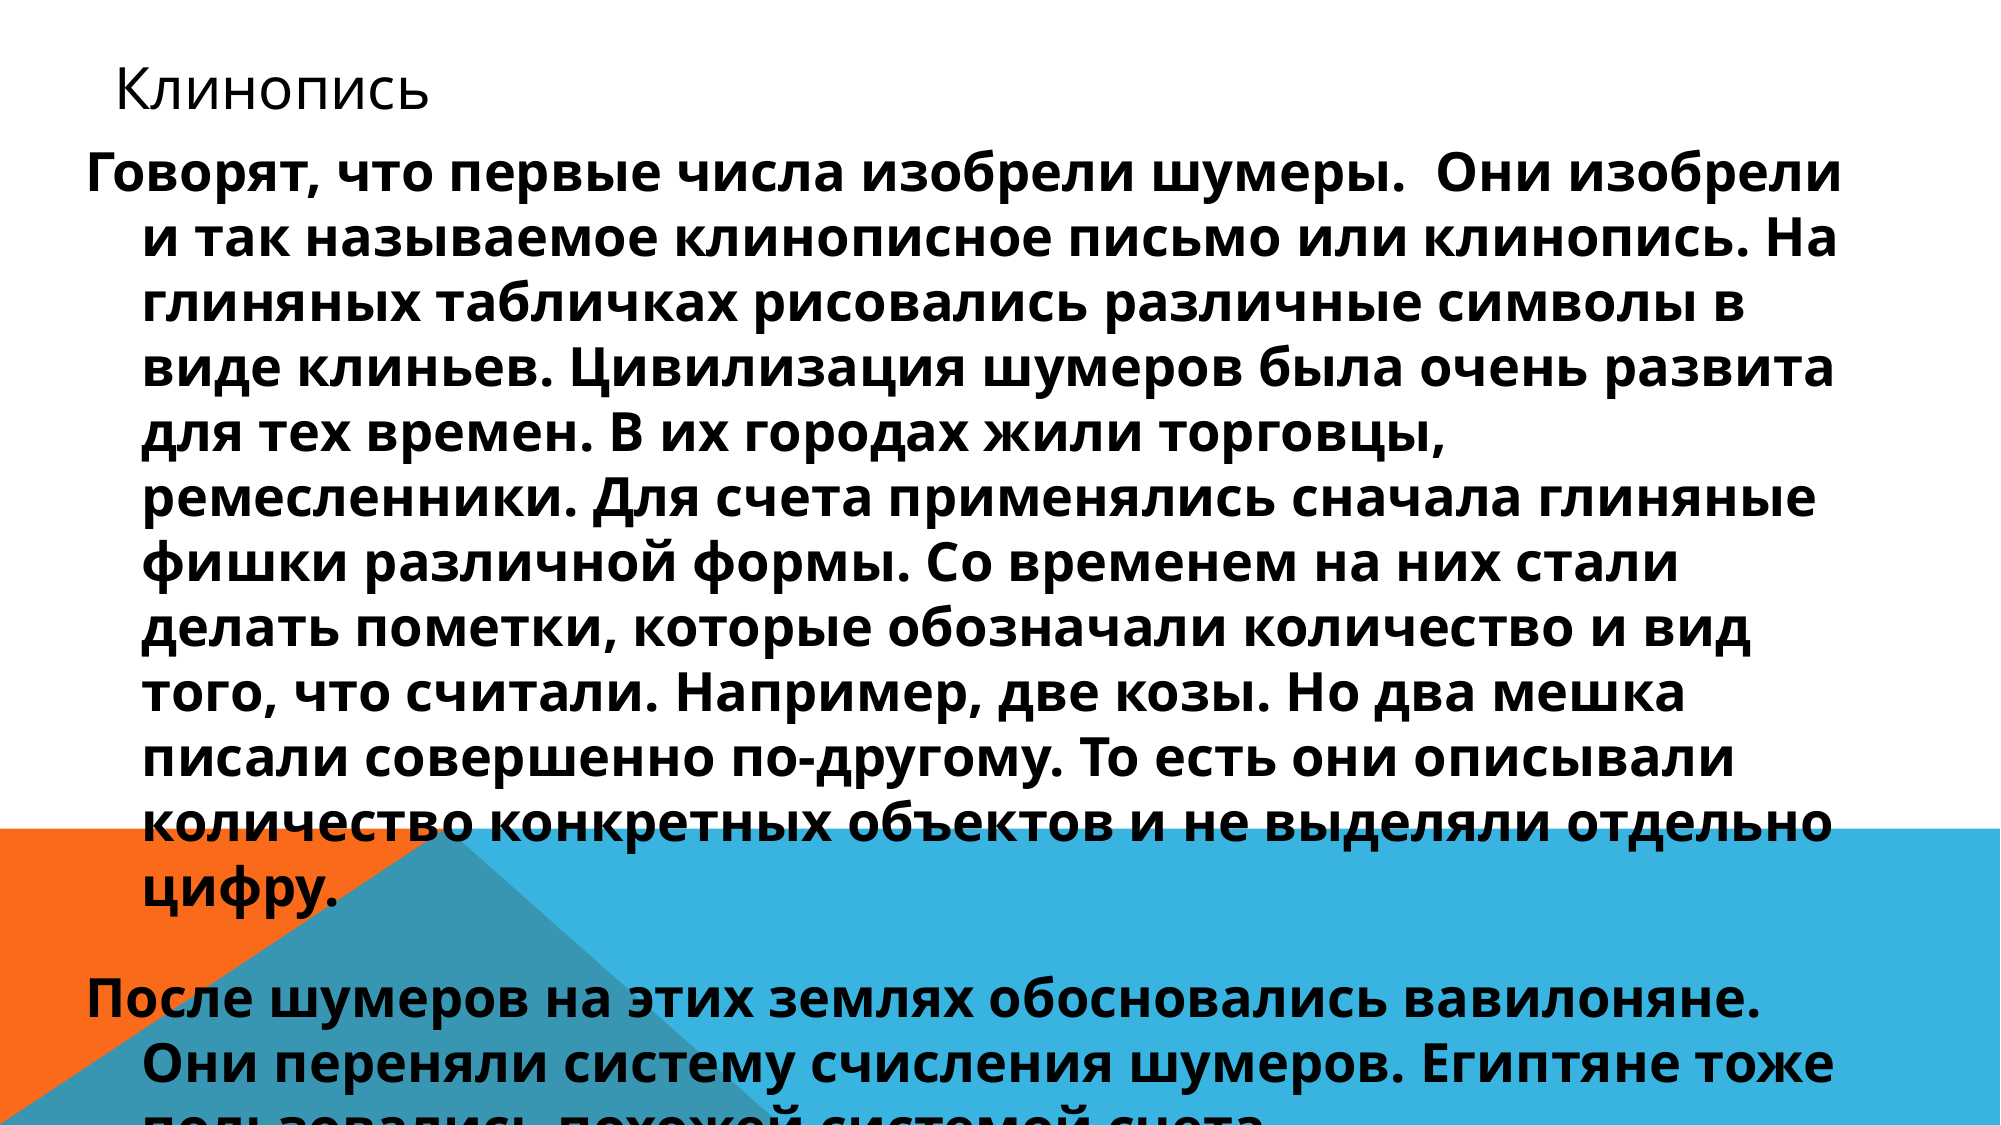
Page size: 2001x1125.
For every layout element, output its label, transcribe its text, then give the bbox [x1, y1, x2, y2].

list Говорят, что первые числа изобрели шумеры. Они изобрели и так называемое клинописное письмо или клинопись. На глиняных табличках рисовались различные символы в виде клиньев. Цивилизация шумеров была очень развита для тех времен. В их городах жили торговцы, ремесленники. Для счета применялись сначала глиняные фишки различной формы. Со временем на них стали делать пометки, которые обозначали количество и вид того, что считали. Например, две козы. Но два мешка писали совершенно по-другому. То есть они описывали количество конкретных объектов и не выделяли отдельно цифру. После шумеров на этих землях обосновались вавилоняне. Они переняли систему счисления шумеров. Египтяне тоже пользовались похожей системой счета. Но все-таки подобный способ записи чисел не идеален и с развитием человечества развивалась и запись чисел. [70, 129, 1892, 1037]
title Клинопись [99, 43, 1900, 193]
